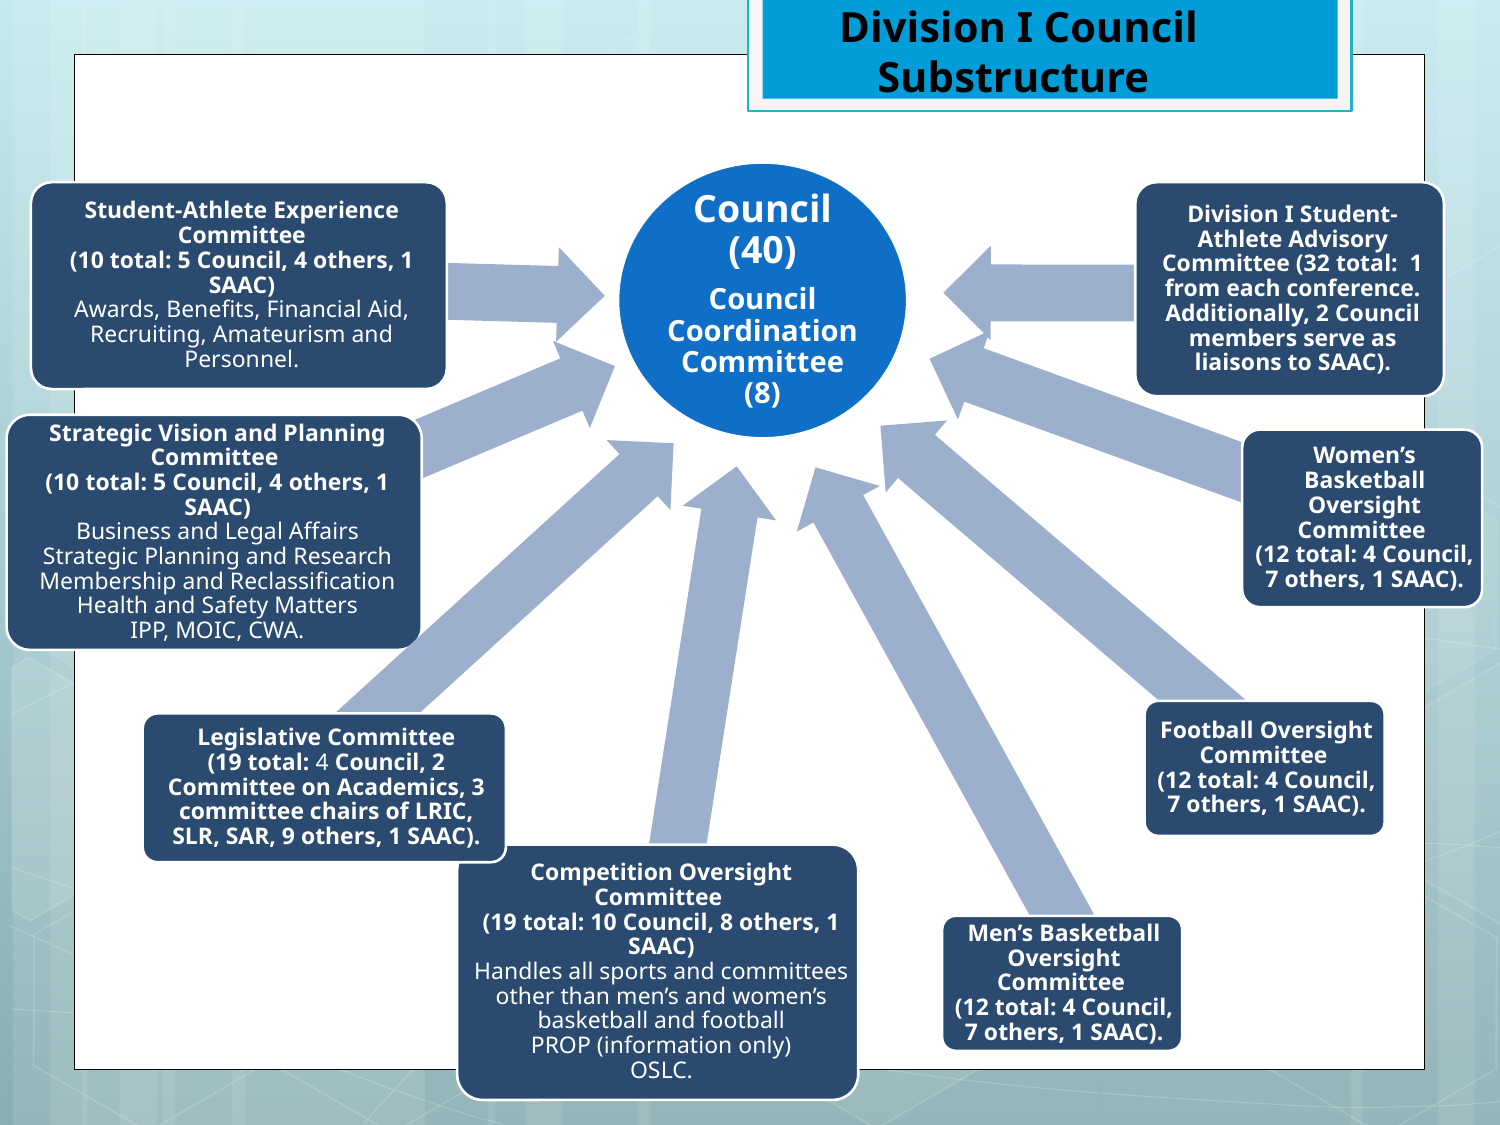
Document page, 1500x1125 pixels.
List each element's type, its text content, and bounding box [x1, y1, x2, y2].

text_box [0, 162, 1500, 1101]
text_box Division I Council Substructure [762, 0, 1275, 109]
